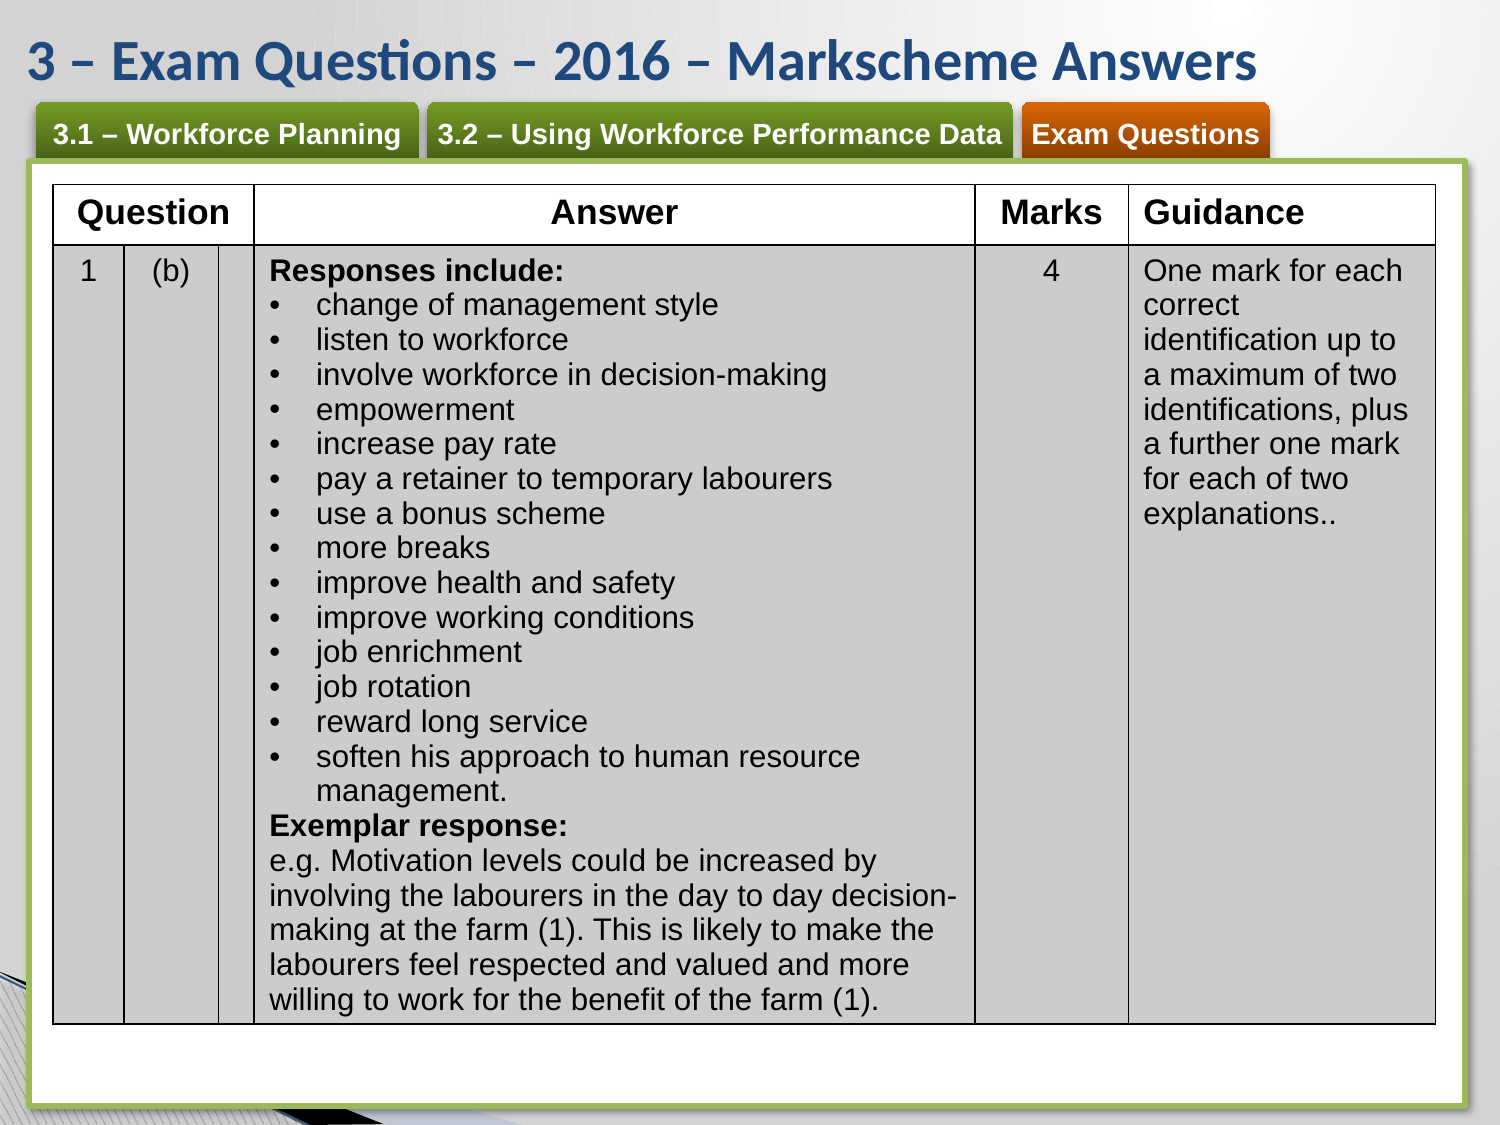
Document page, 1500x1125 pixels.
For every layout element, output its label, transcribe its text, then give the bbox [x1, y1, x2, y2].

table_cell 1 [54, 246, 123, 1023]
title 3 – Exam Questions – 2016 – Markscheme Answers [11, 11, 1465, 102]
picture [281, 1114, 303, 1125]
table_cell 4 [976, 246, 1128, 1023]
table_header Marks [976, 185, 1128, 244]
table_header Question [54, 185, 253, 244]
table_cell (b) [125, 246, 218, 1023]
table_cell [219, 246, 253, 1023]
table_header Guidance [1129, 185, 1435, 244]
table_cell One mark for each correct identification up to a maximum of two identifications, plus a further one mark for each of two explanations.. [1129, 246, 1435, 1023]
table_header Answer [255, 185, 974, 244]
table_cell Responses include: change of management style listen to workforce involve workforce in decision-making empowerment increase pay rate pay a retainer to temporary labourers use a bonus scheme more breaks improve health and safety improve working conditions job enrichment job rotation reward long service soften his approach to human resource management. Exemplar response: e.g. Motivation levels could be increased by involving the labourers in the day to day decision-making at the farm (1). This is likely to make the labourers feel respected and valued and more willing to work for the benefit of the farm (1). [255, 246, 974, 1023]
